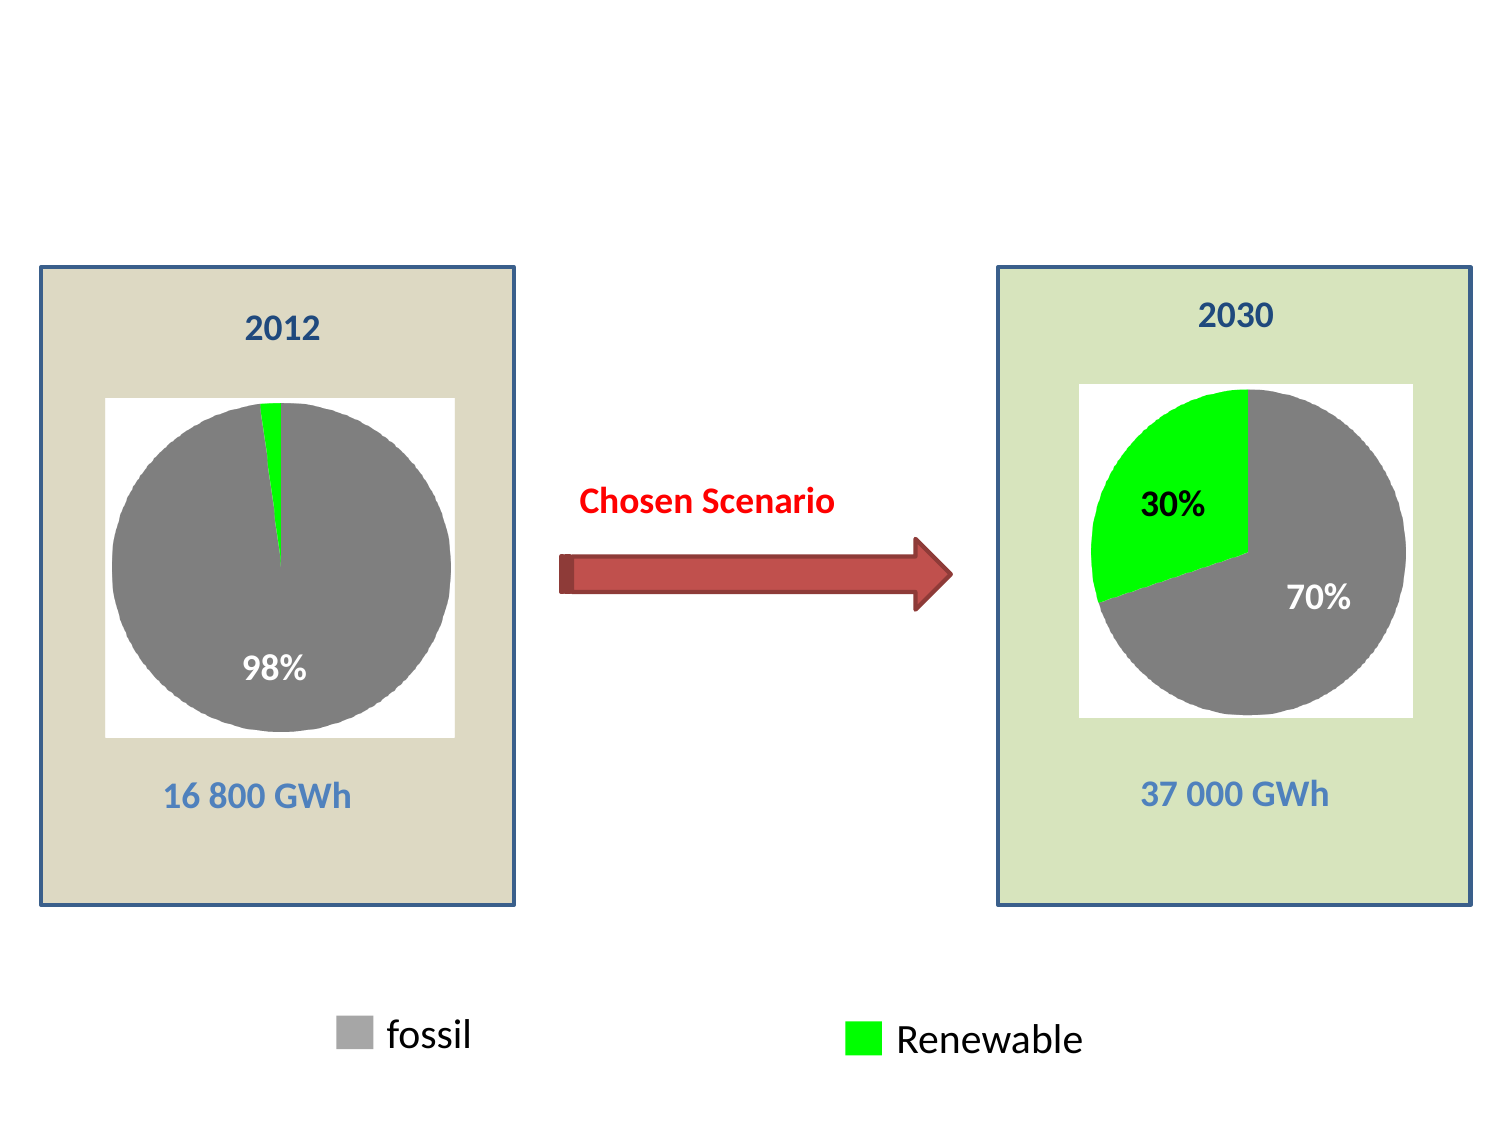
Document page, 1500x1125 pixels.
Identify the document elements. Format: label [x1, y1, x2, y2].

text_box [997, 266, 1471, 906]
text_box [41, 266, 514, 906]
text_box [560, 468, 952, 610]
text_box [336, 999, 1100, 1071]
